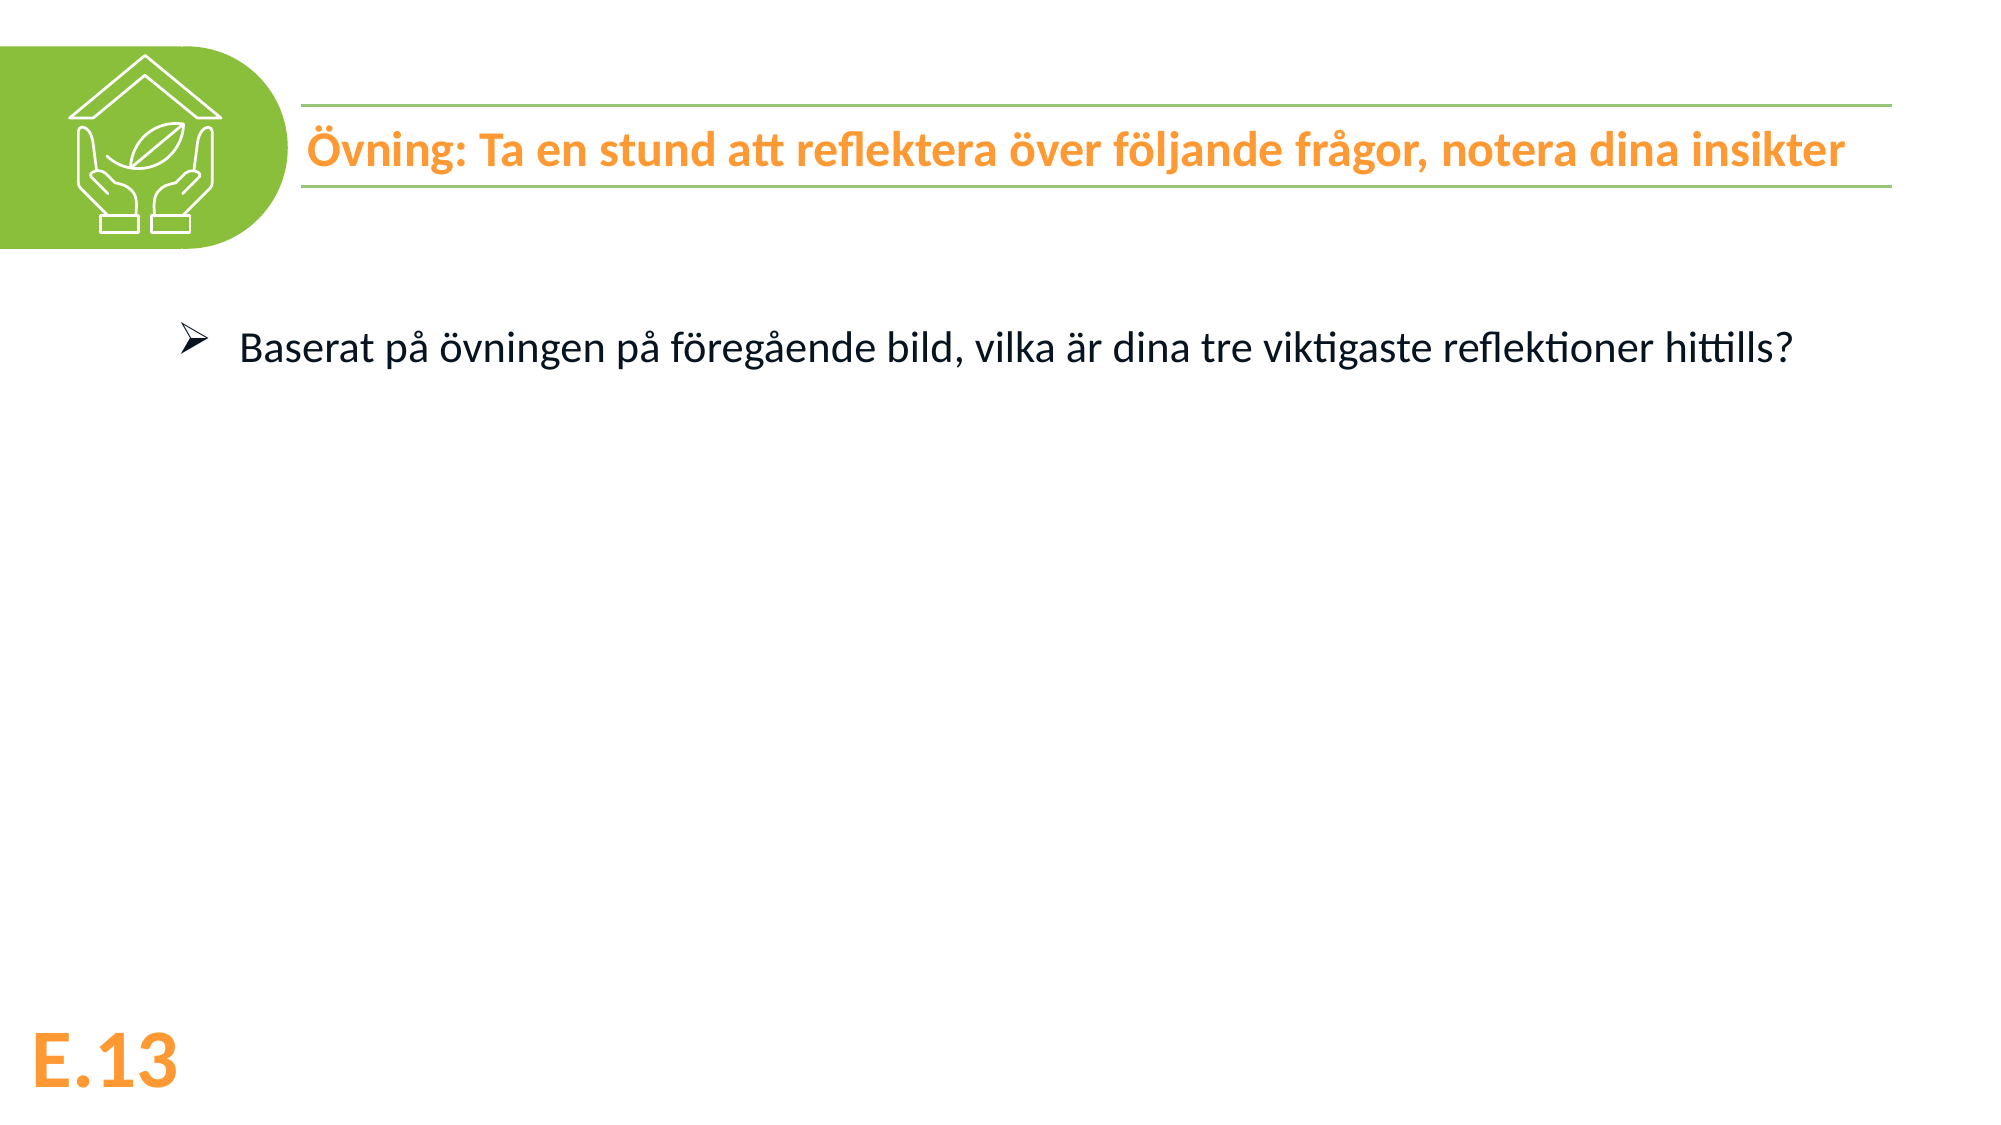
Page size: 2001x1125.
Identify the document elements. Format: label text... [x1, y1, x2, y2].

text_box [68, 54, 222, 233]
list Övning: Ta en stund att reflektera över följande frågor, notera dina insikter [287, 87, 1893, 260]
list Baserat på övningen på föregående bild, vilka är dina tre viktigaste reflektioner hittills? [106, 296, 1904, 964]
text_box E.13 [11, 1019, 300, 1125]
text_box [0, 46, 288, 249]
